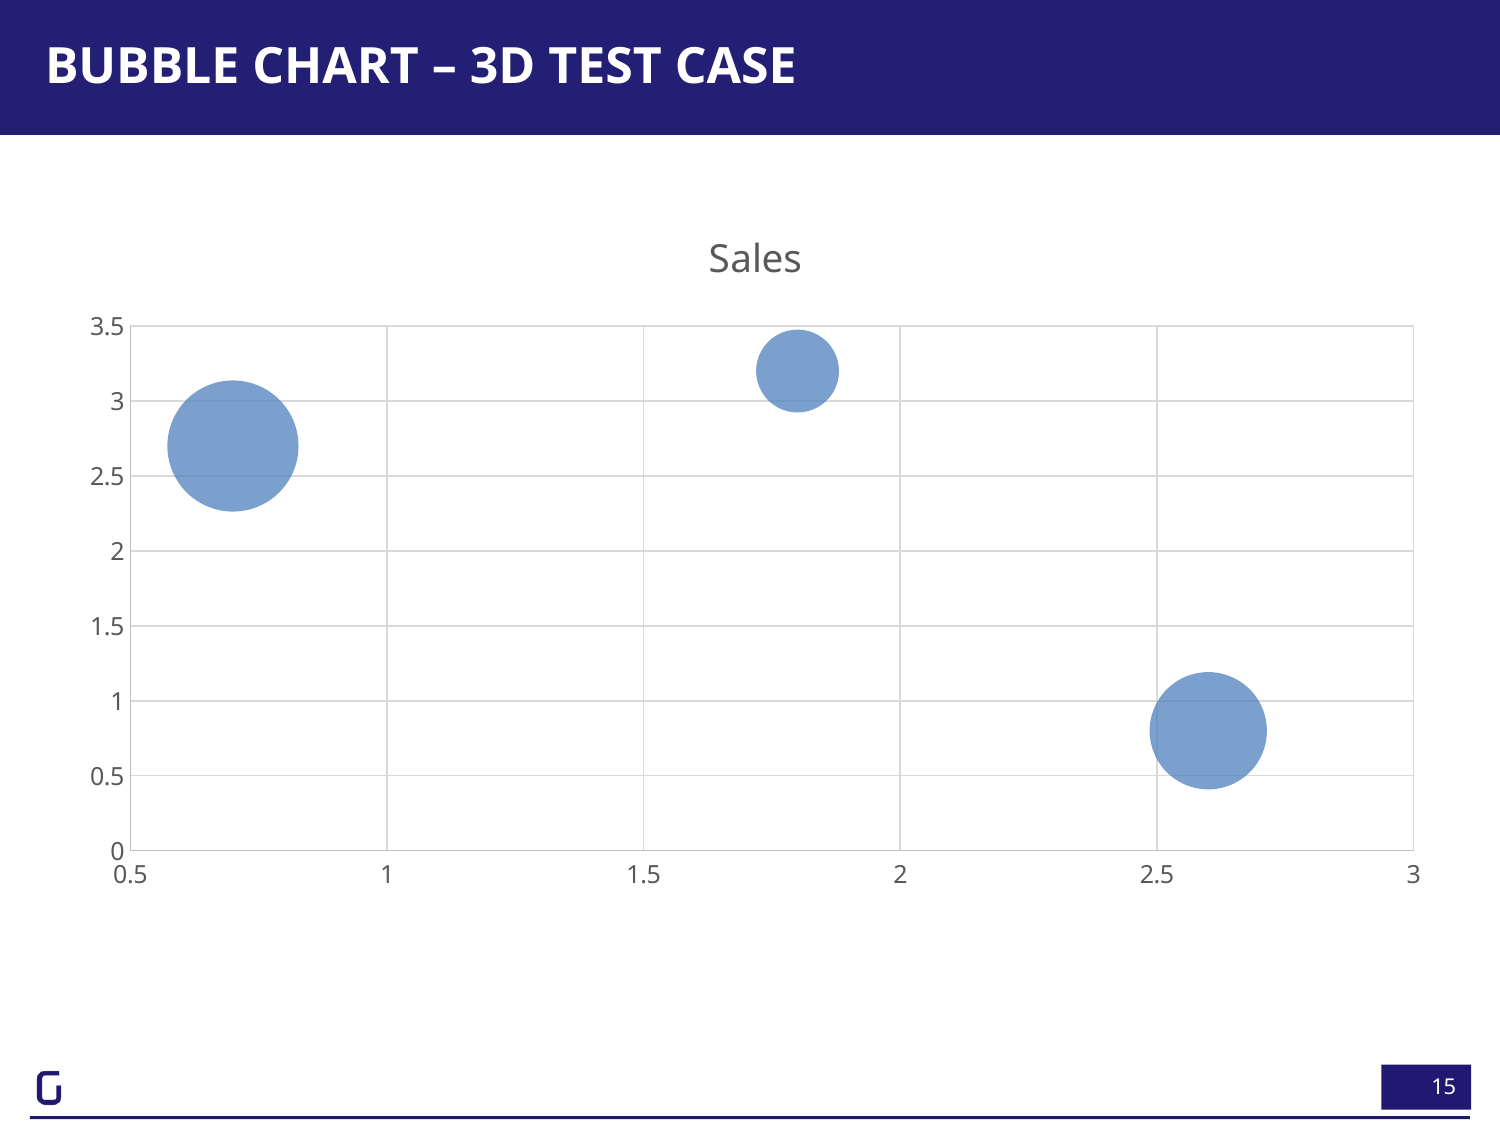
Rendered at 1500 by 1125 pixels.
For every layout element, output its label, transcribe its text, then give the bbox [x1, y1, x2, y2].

chart [62, 196, 1449, 906]
title Bubble Chart – 3D Test Case [30, 15, 1470, 120]
picture [30, 1064, 67, 1110]
